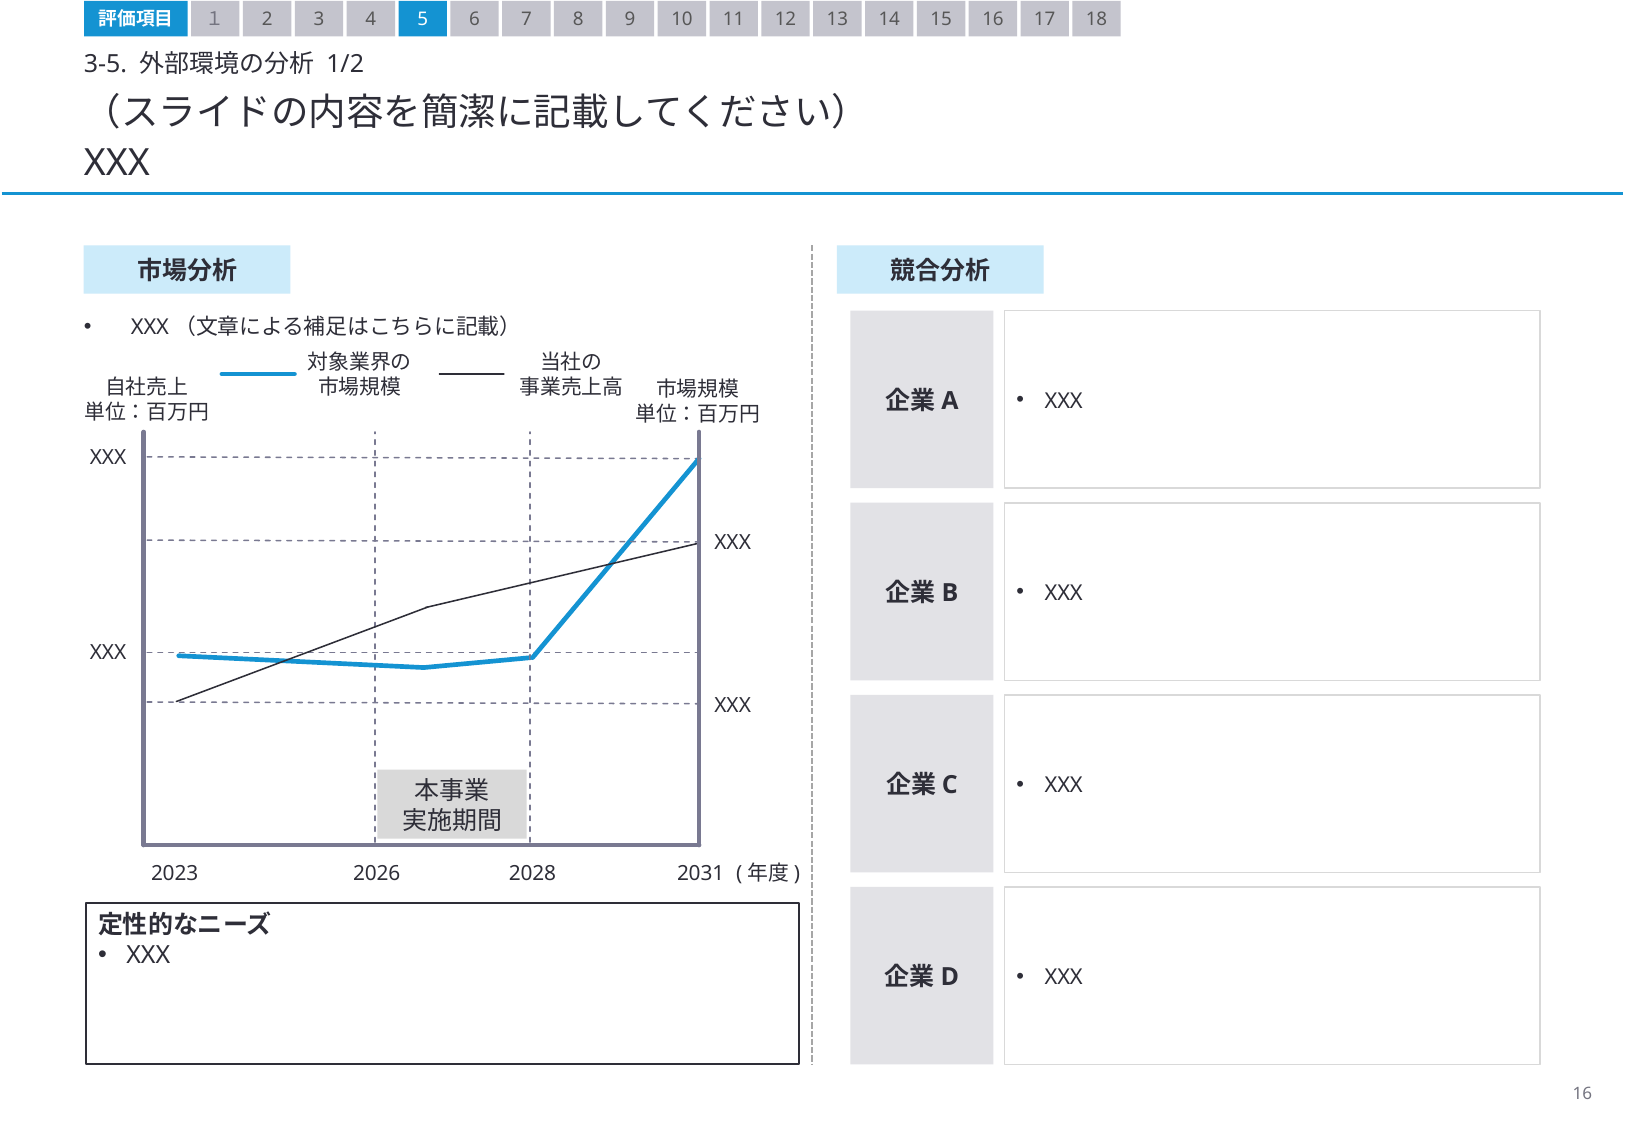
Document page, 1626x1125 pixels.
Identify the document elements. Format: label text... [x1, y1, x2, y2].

text_box 市場分析 [83, 244, 291, 295]
list 3-5. 外部環境の分析 1/2 [84, 40, 1543, 82]
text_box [850, 310, 1541, 1065]
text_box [83, 0, 1122, 37]
text_box XXX（文章による補足はこちらに記載） [83, 302, 788, 347]
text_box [66, 347, 825, 904]
text_box 定性的なニーズ XXX [85, 904, 800, 1065]
list （スライドの内容を簡潔に記載してください） XXX [84, 83, 1543, 183]
text_box 競合分析 [836, 244, 1045, 295]
